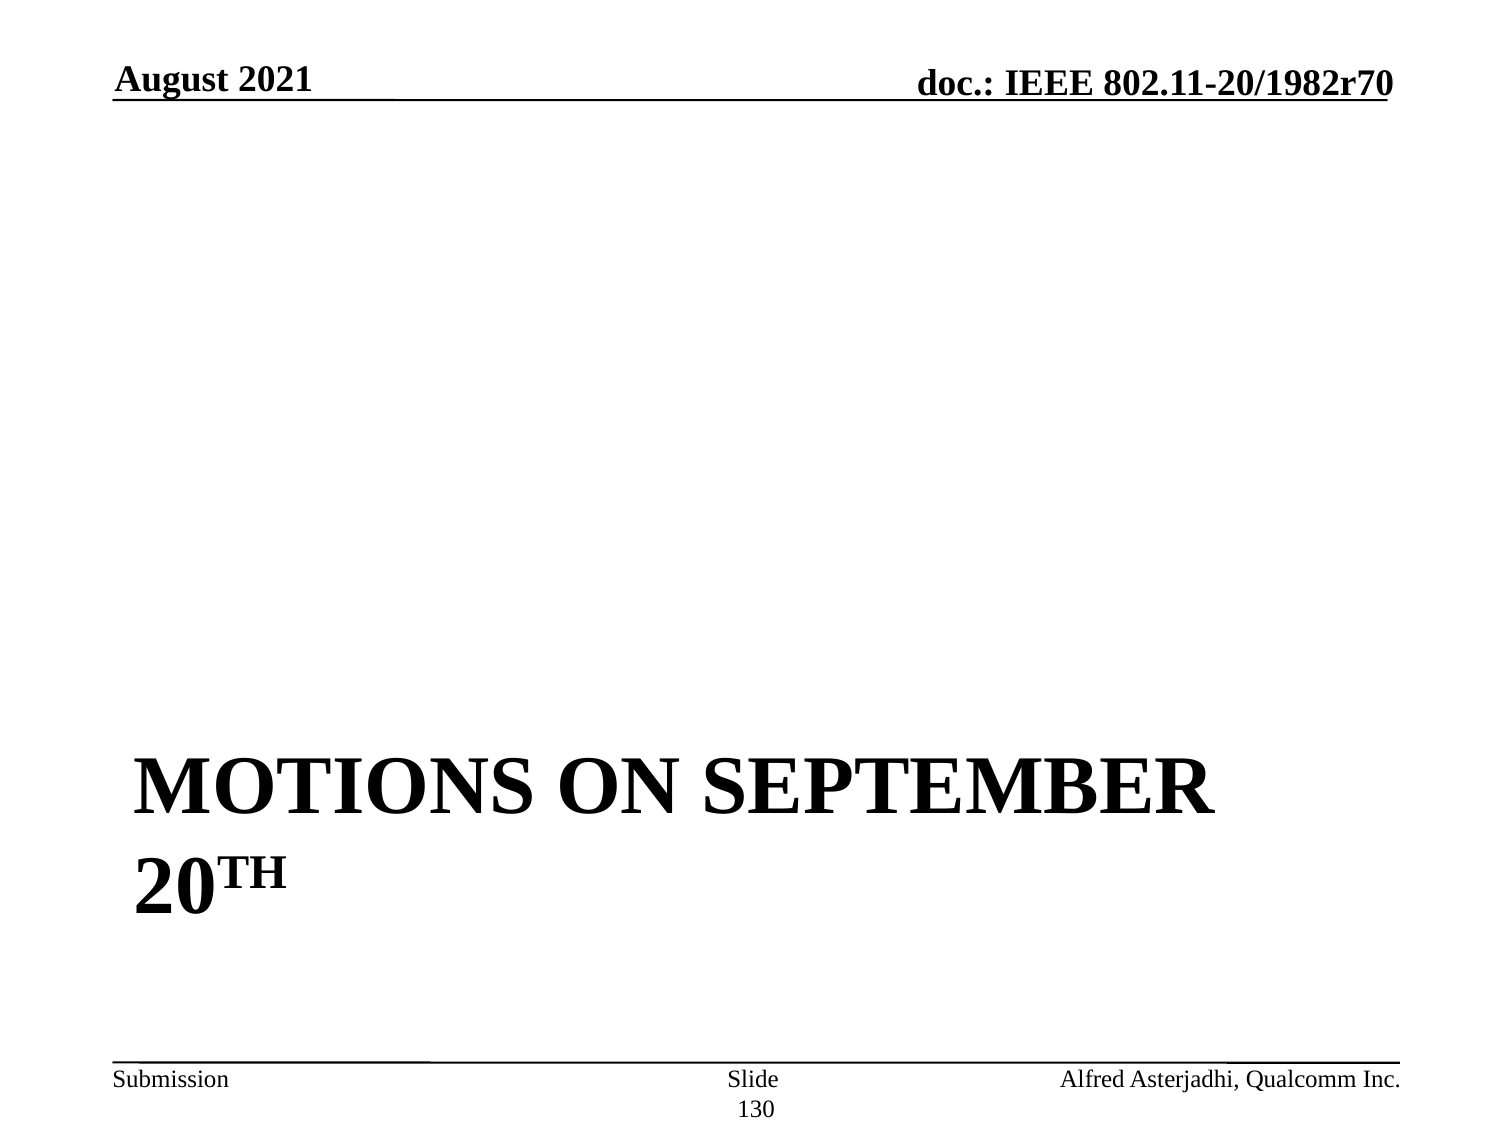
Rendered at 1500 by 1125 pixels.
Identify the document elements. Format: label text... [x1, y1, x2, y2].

footer Alfred Asterjadhi, Qualcomm Inc. [878, 1061, 1402, 1093]
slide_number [114, 54, 423, 100]
slide_number Slide 130 [712, 1061, 800, 1123]
title Motions on September 20th [118, 722, 1394, 947]
